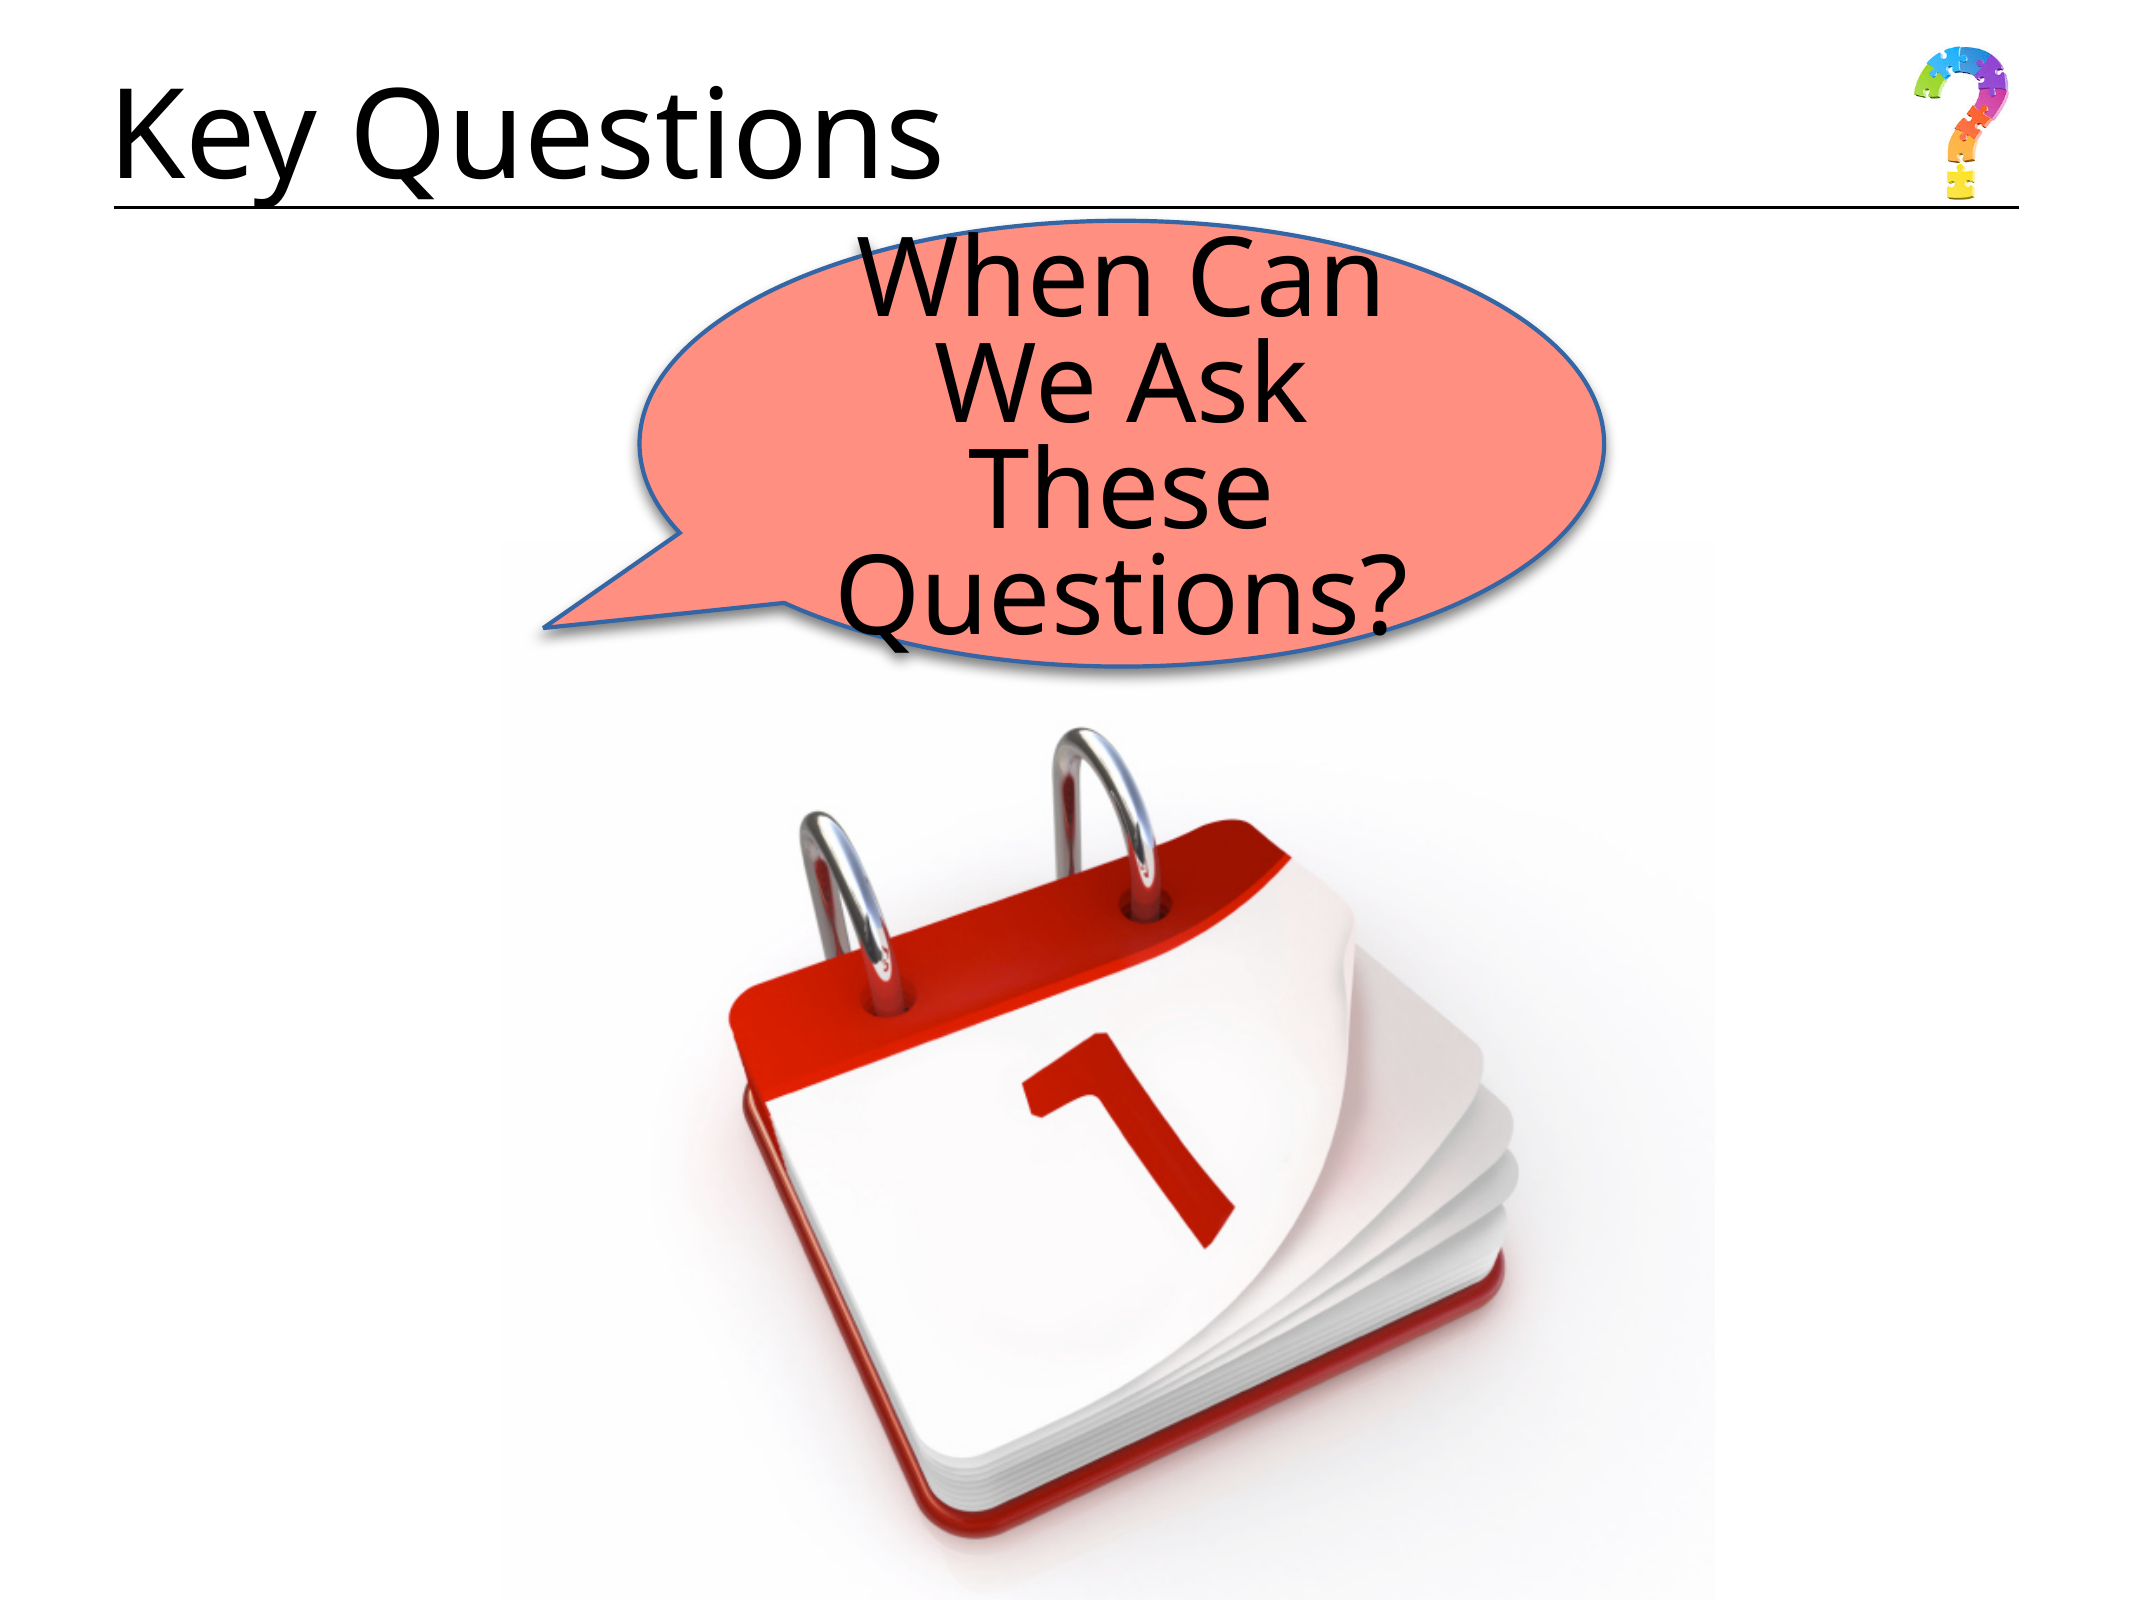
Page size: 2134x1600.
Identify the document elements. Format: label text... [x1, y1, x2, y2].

text_box Key Questions [108, 41, 113, 215]
text_box When Can We Ask These Questions? [639, 220, 1605, 535]
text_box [114, 35, 2026, 210]
picture [499, 541, 1715, 1600]
